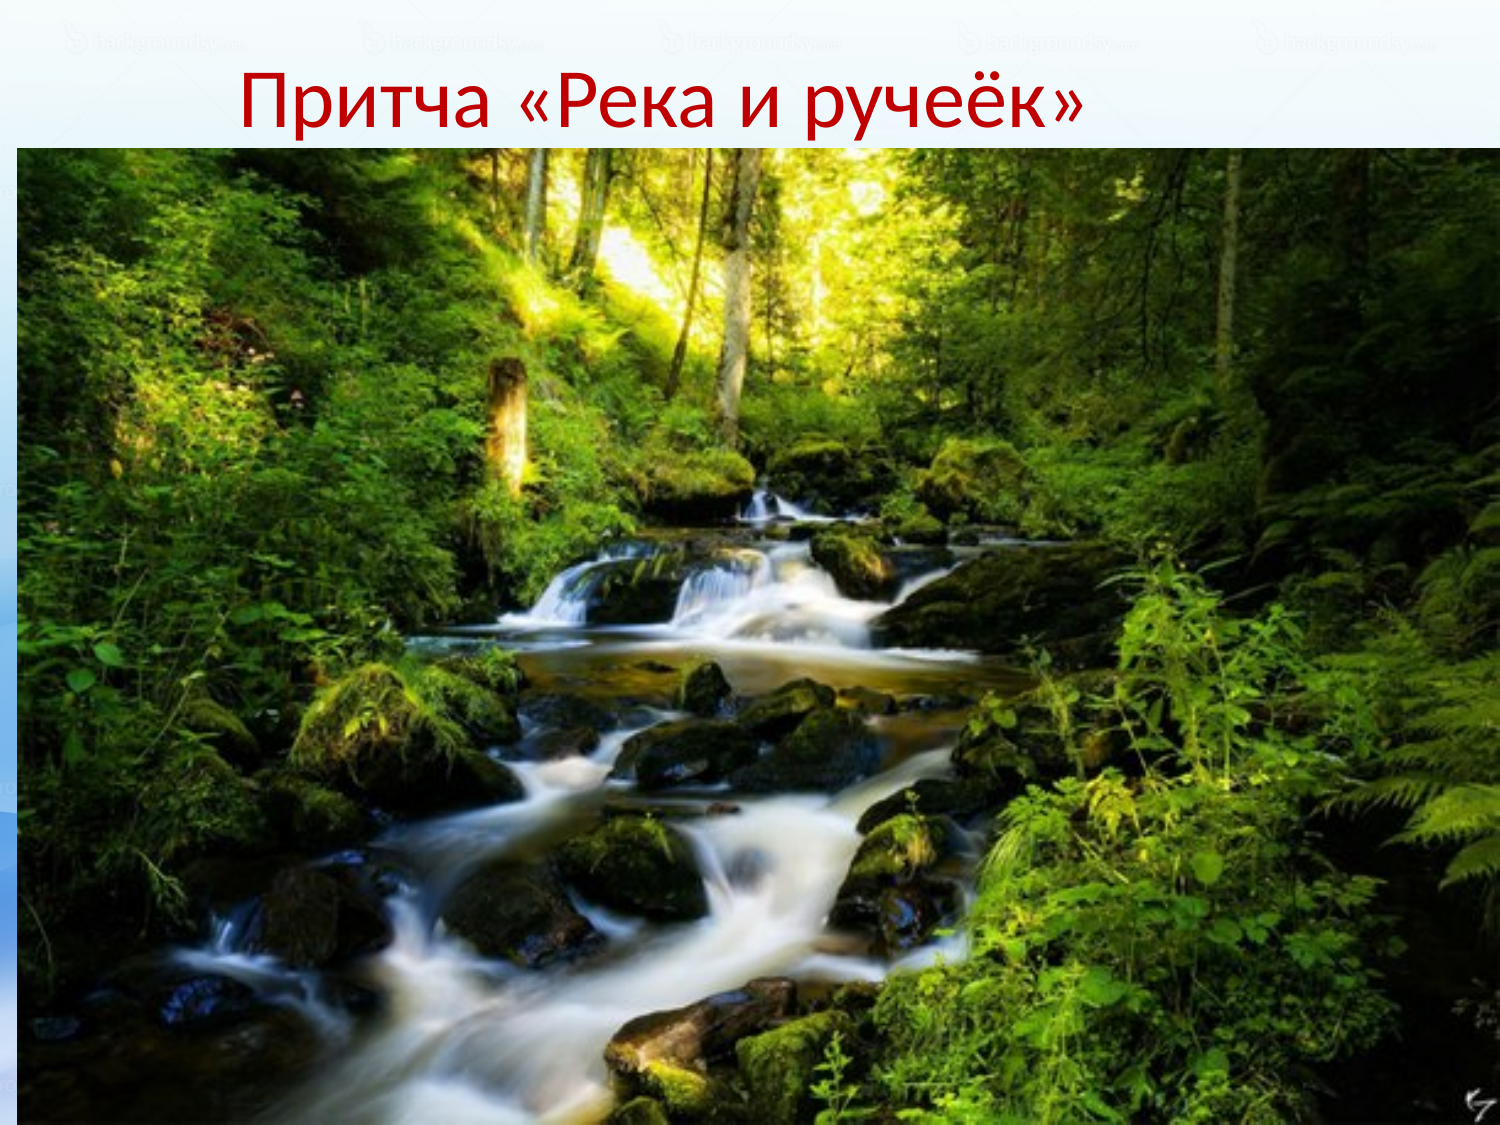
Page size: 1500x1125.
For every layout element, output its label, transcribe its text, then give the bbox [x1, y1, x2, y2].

title Притча «Река и ручеёк» [70, 35, 1259, 147]
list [17, 148, 1500, 1125]
picture [0, 0, 1500, 1125]
